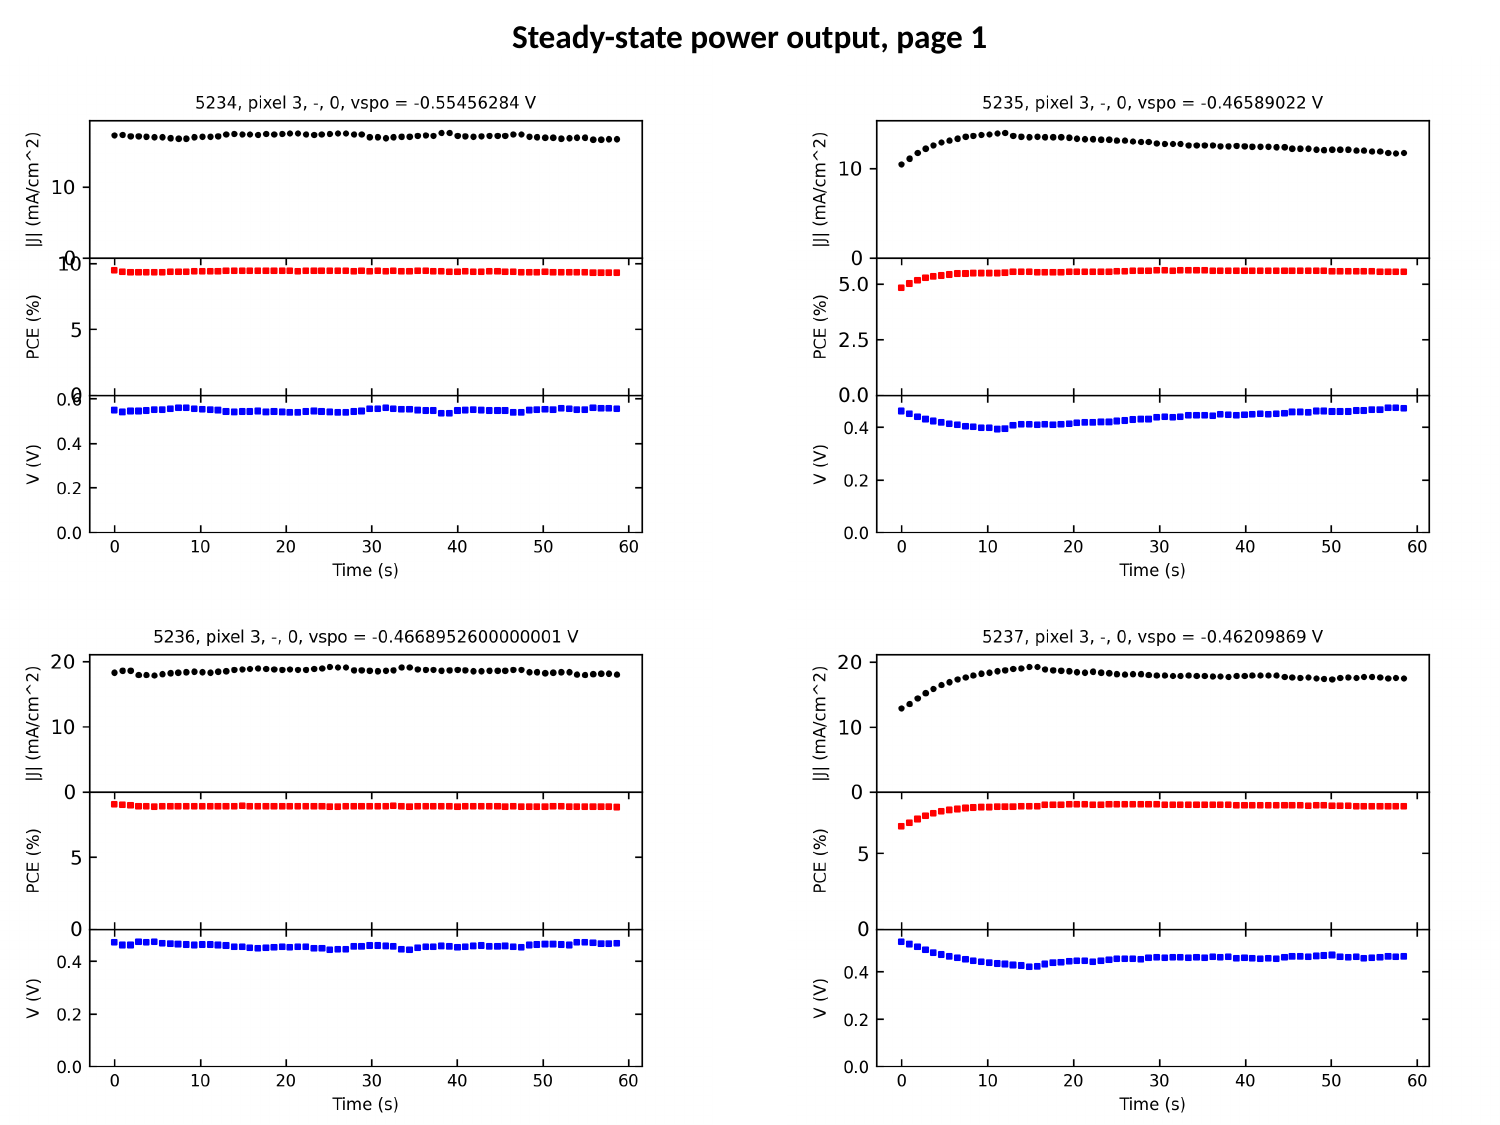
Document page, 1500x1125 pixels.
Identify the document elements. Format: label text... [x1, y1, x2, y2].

picture [787, 56, 1500, 1125]
picture [0, 56, 713, 1125]
title Steady-state power output, page 1 [0, 0, 1500, 75]
